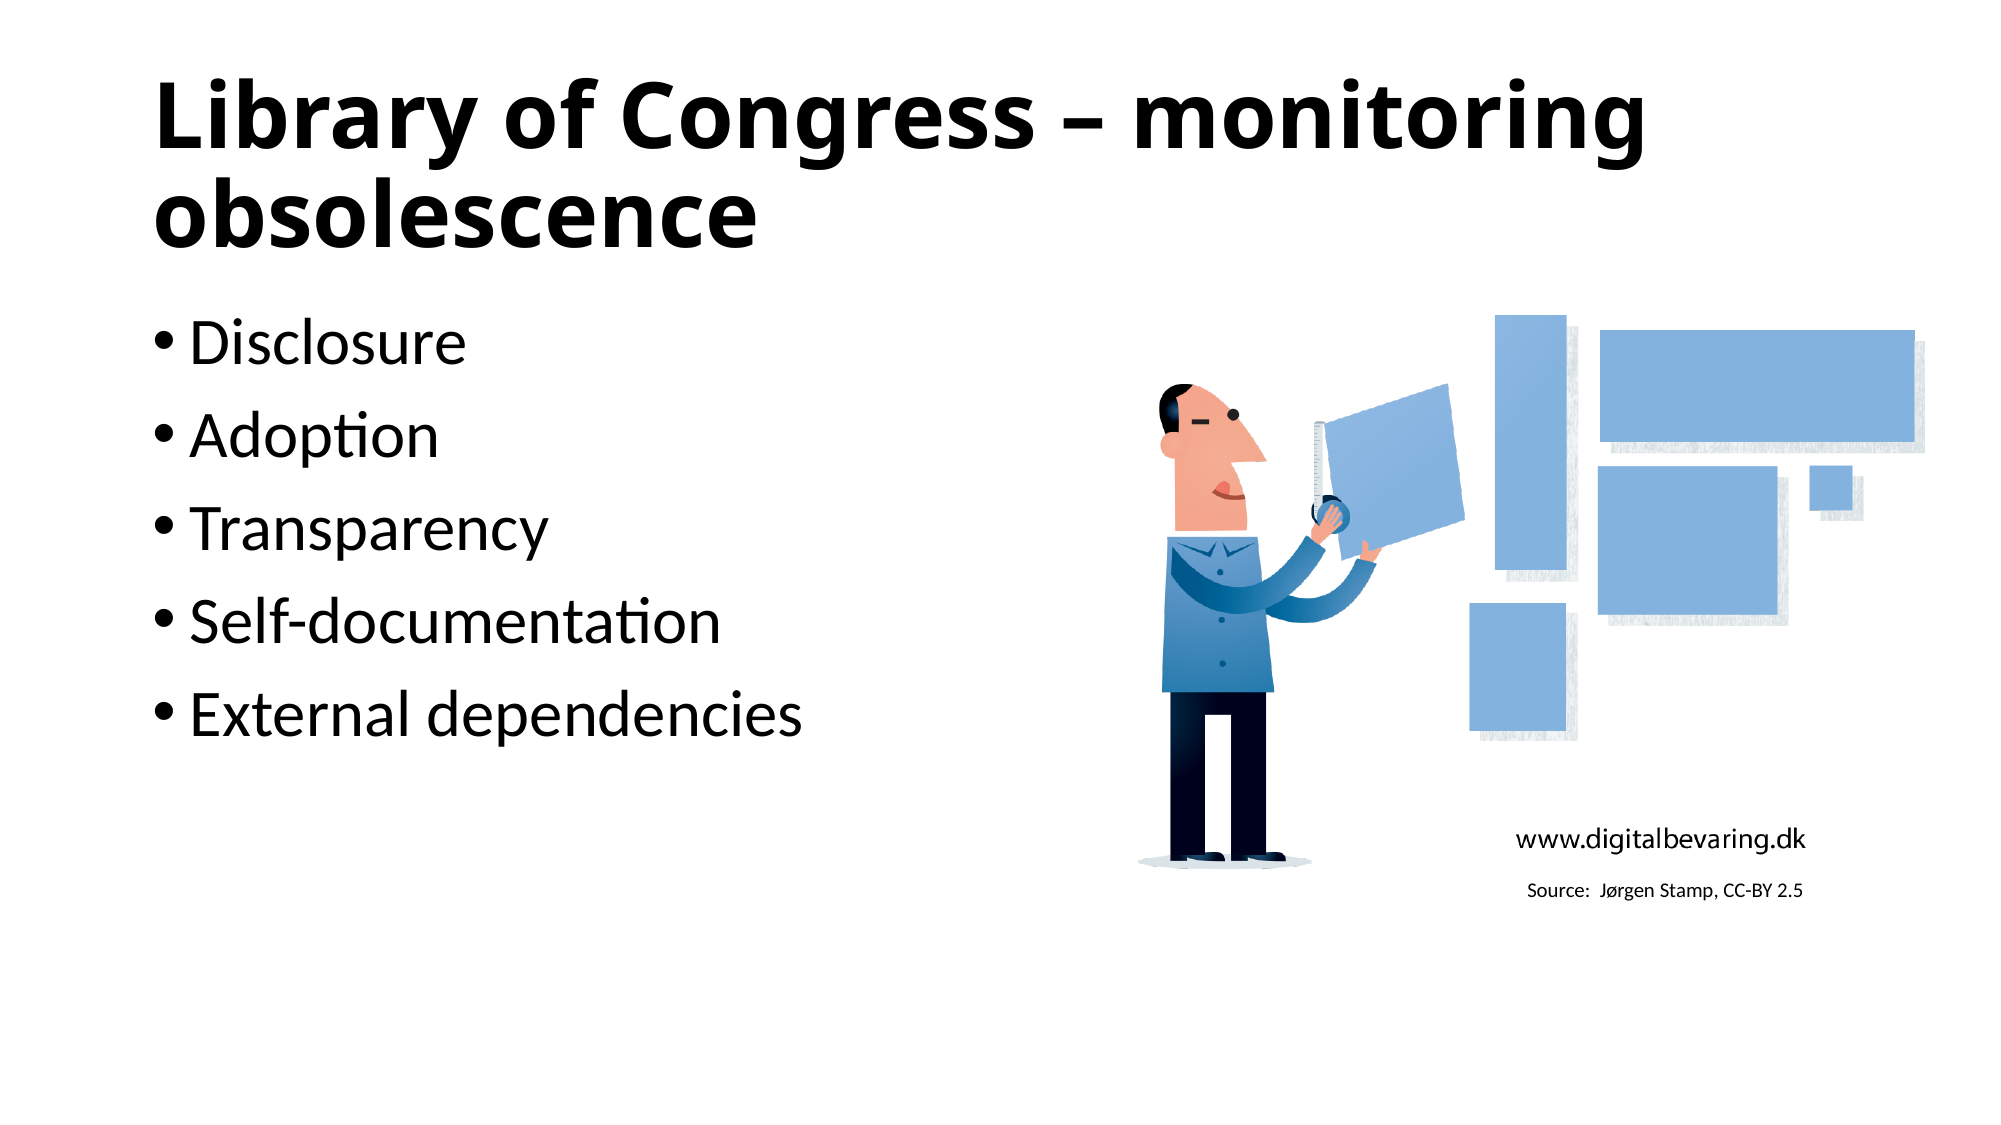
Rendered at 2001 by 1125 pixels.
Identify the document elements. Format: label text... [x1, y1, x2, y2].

picture [1138, 277, 1925, 869]
text_box Source: Jørgen Stamp, CC-BY 2.5 [1512, 869, 1819, 909]
list Disclosure Adoption Transparency Self-documentation External dependencies [137, 299, 1863, 1014]
title Library of Congress – monitoring obsolescence [137, 59, 1863, 278]
